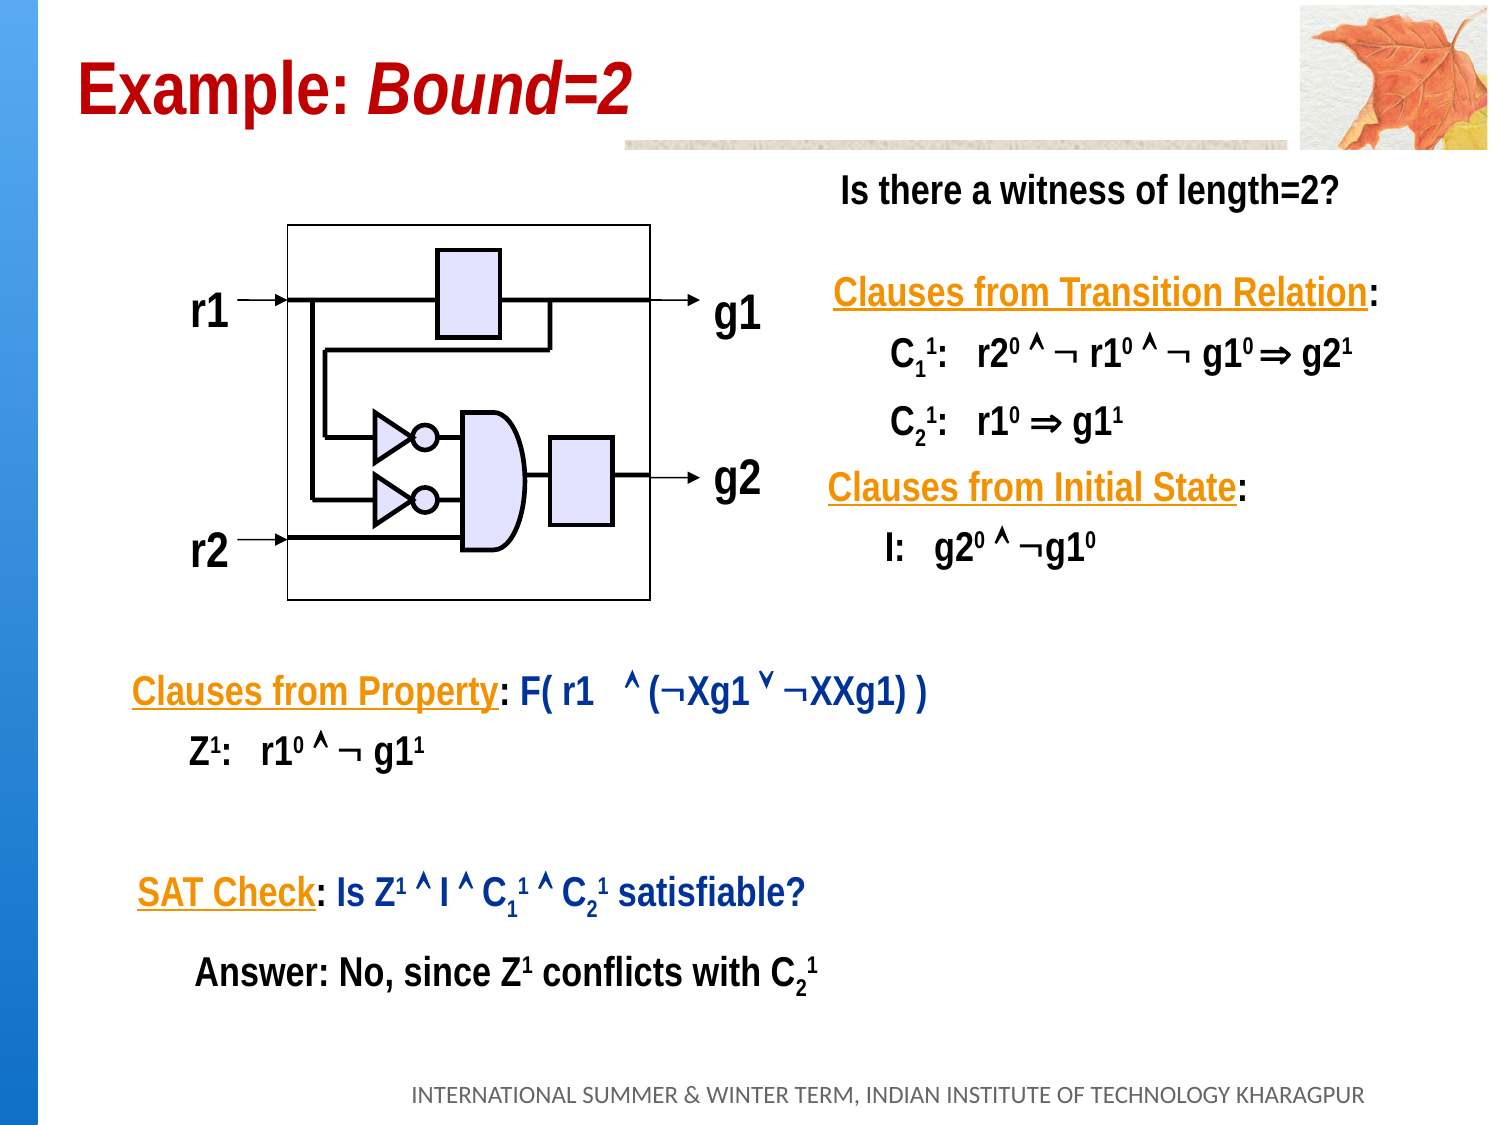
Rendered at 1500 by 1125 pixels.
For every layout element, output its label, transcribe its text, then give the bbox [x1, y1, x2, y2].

picture [624, 140, 1288, 150]
text_box Clauses from Initial State: I: g20  g10 [812, 442, 1273, 578]
text_box Is there a witness of length=2? [825, 155, 1356, 221]
text_box Clauses from Property: F( r1  (Xg1  XXg1) ) Z1: r10   g11 [117, 646, 943, 782]
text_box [174, 224, 778, 601]
text_box Clauses from Transition Relation: C11: r20   r10   g10  g21 C21: r10  g11 [818, 247, 1395, 459]
text_box SAT Check: Is Z1  I  C11  C21 satisfiable? Answer: No, since Z1 conflicts with C21 [122, 834, 833, 1009]
title Example: Bound=2 [62, 12, 1300, 138]
footer INTERNATIONAL SUMMER & WINTER TERM, INDIAN INSTITUTE OF TECHNOLOGY KHARAGPUR [206, 1074, 1382, 1113]
